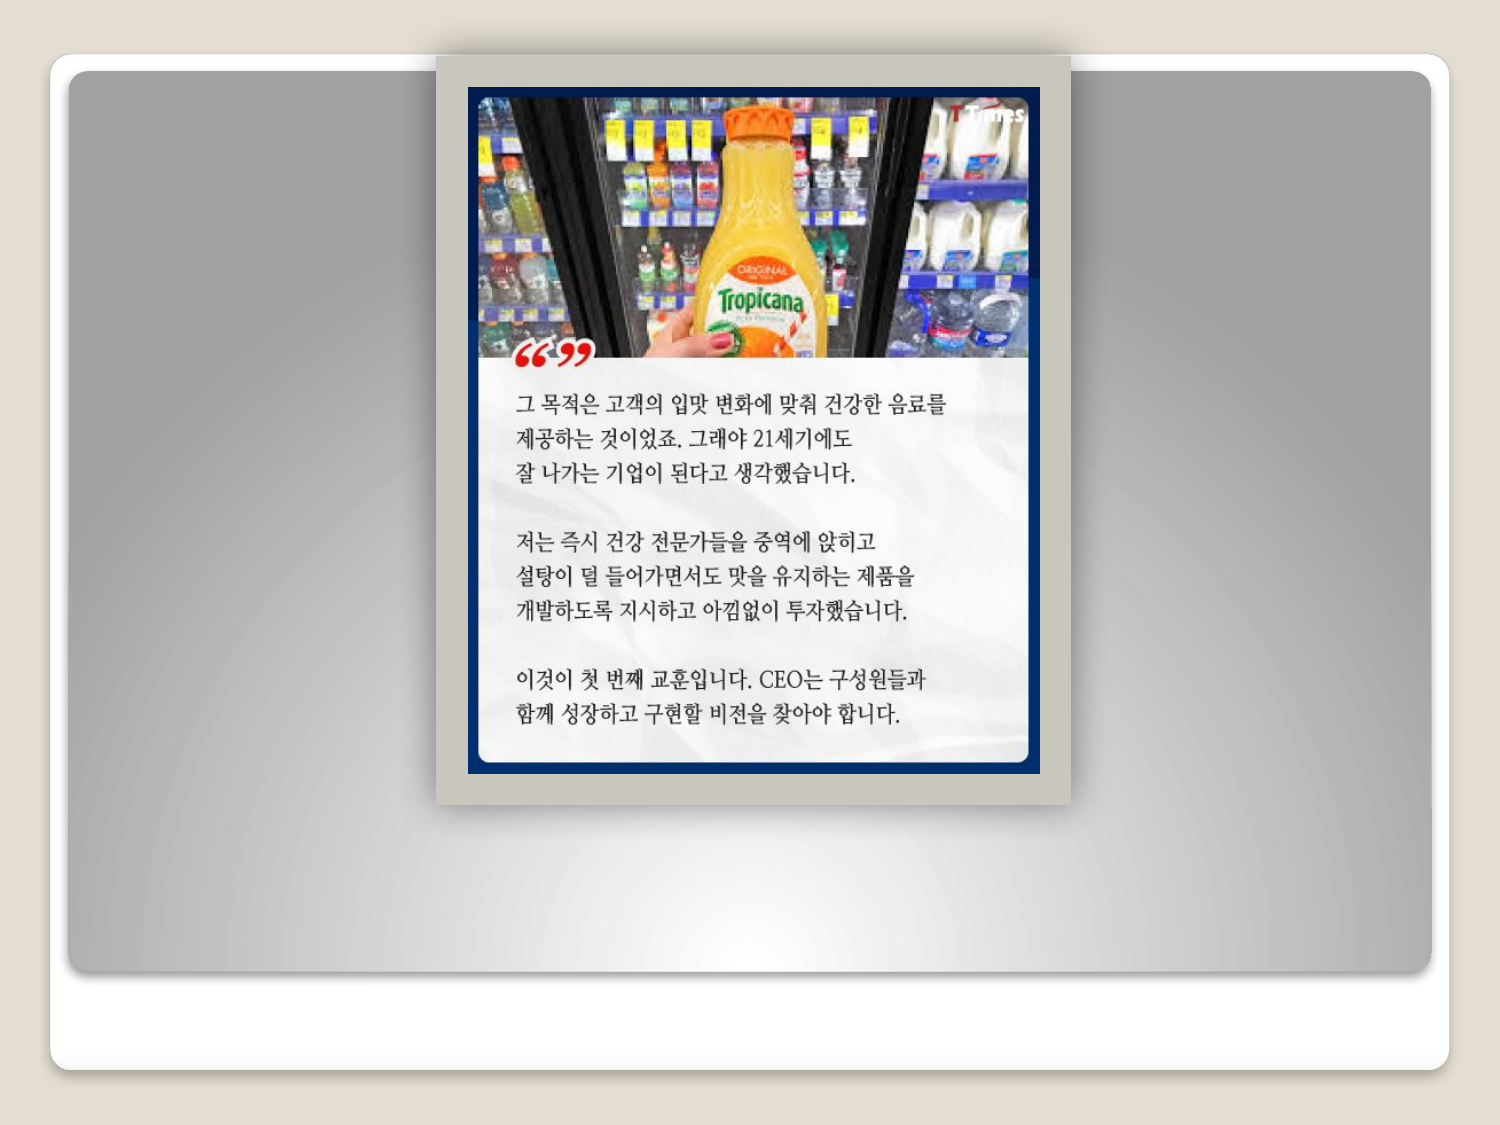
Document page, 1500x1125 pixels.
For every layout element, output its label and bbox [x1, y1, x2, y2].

list [467, 86, 1041, 775]
